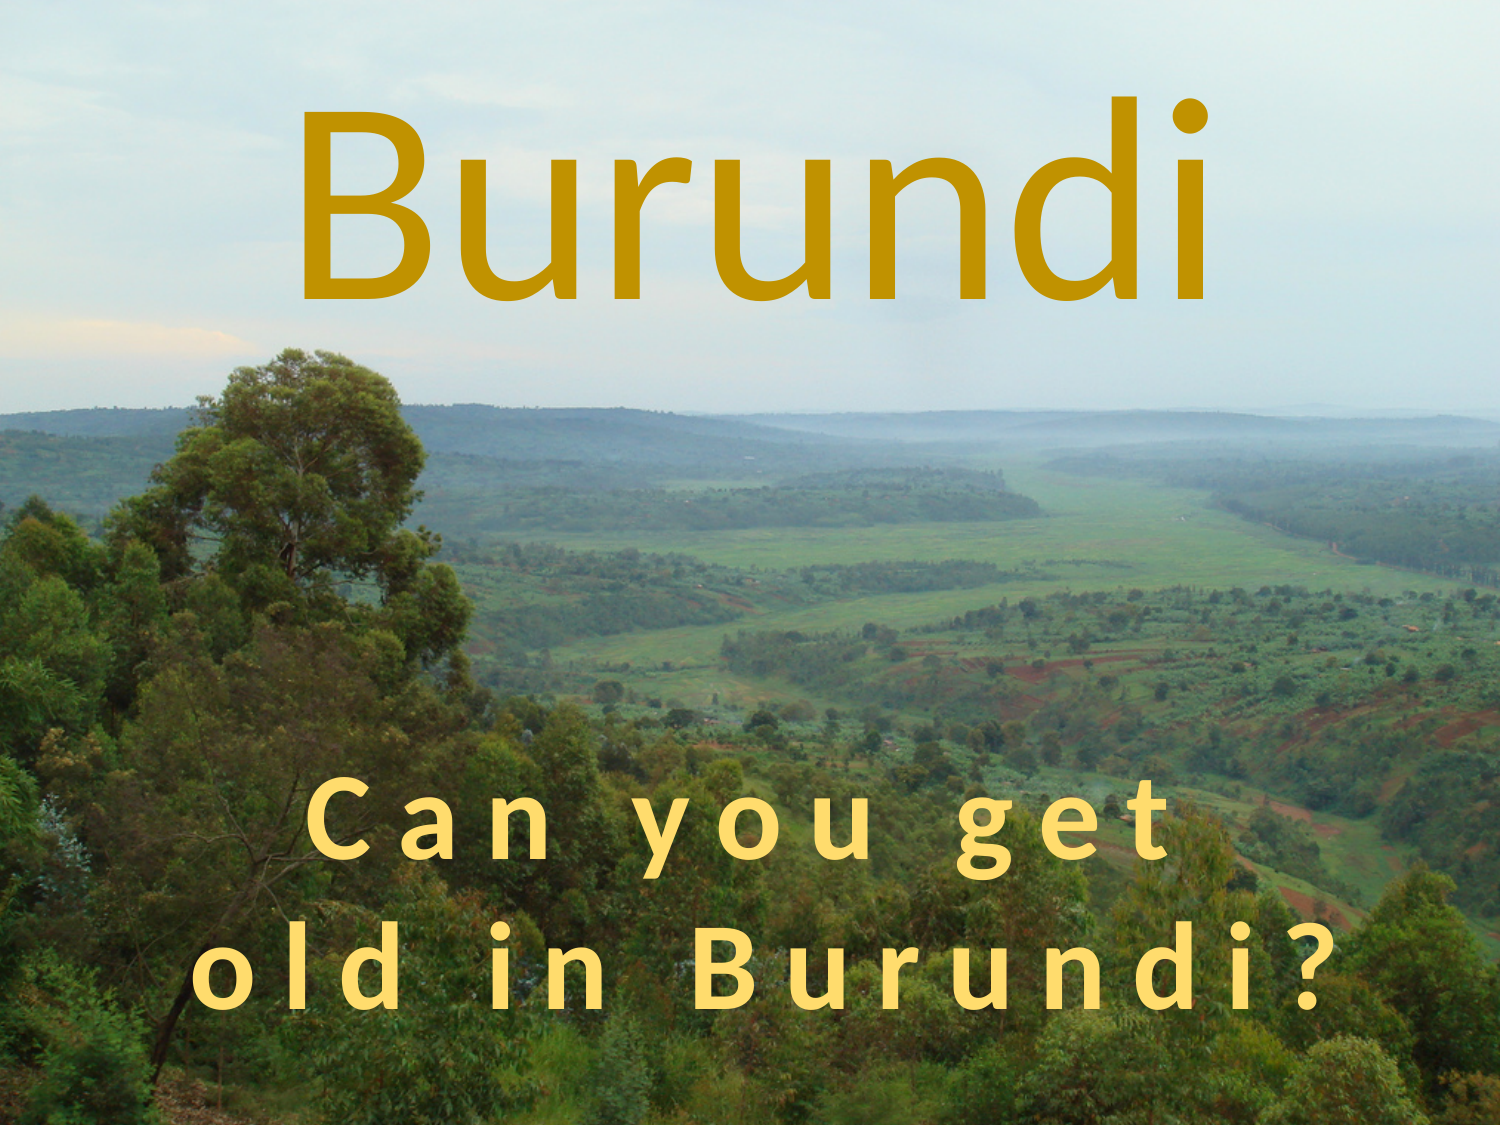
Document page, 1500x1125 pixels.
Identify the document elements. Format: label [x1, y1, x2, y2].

text_box [0, 0, 1500, 1125]
